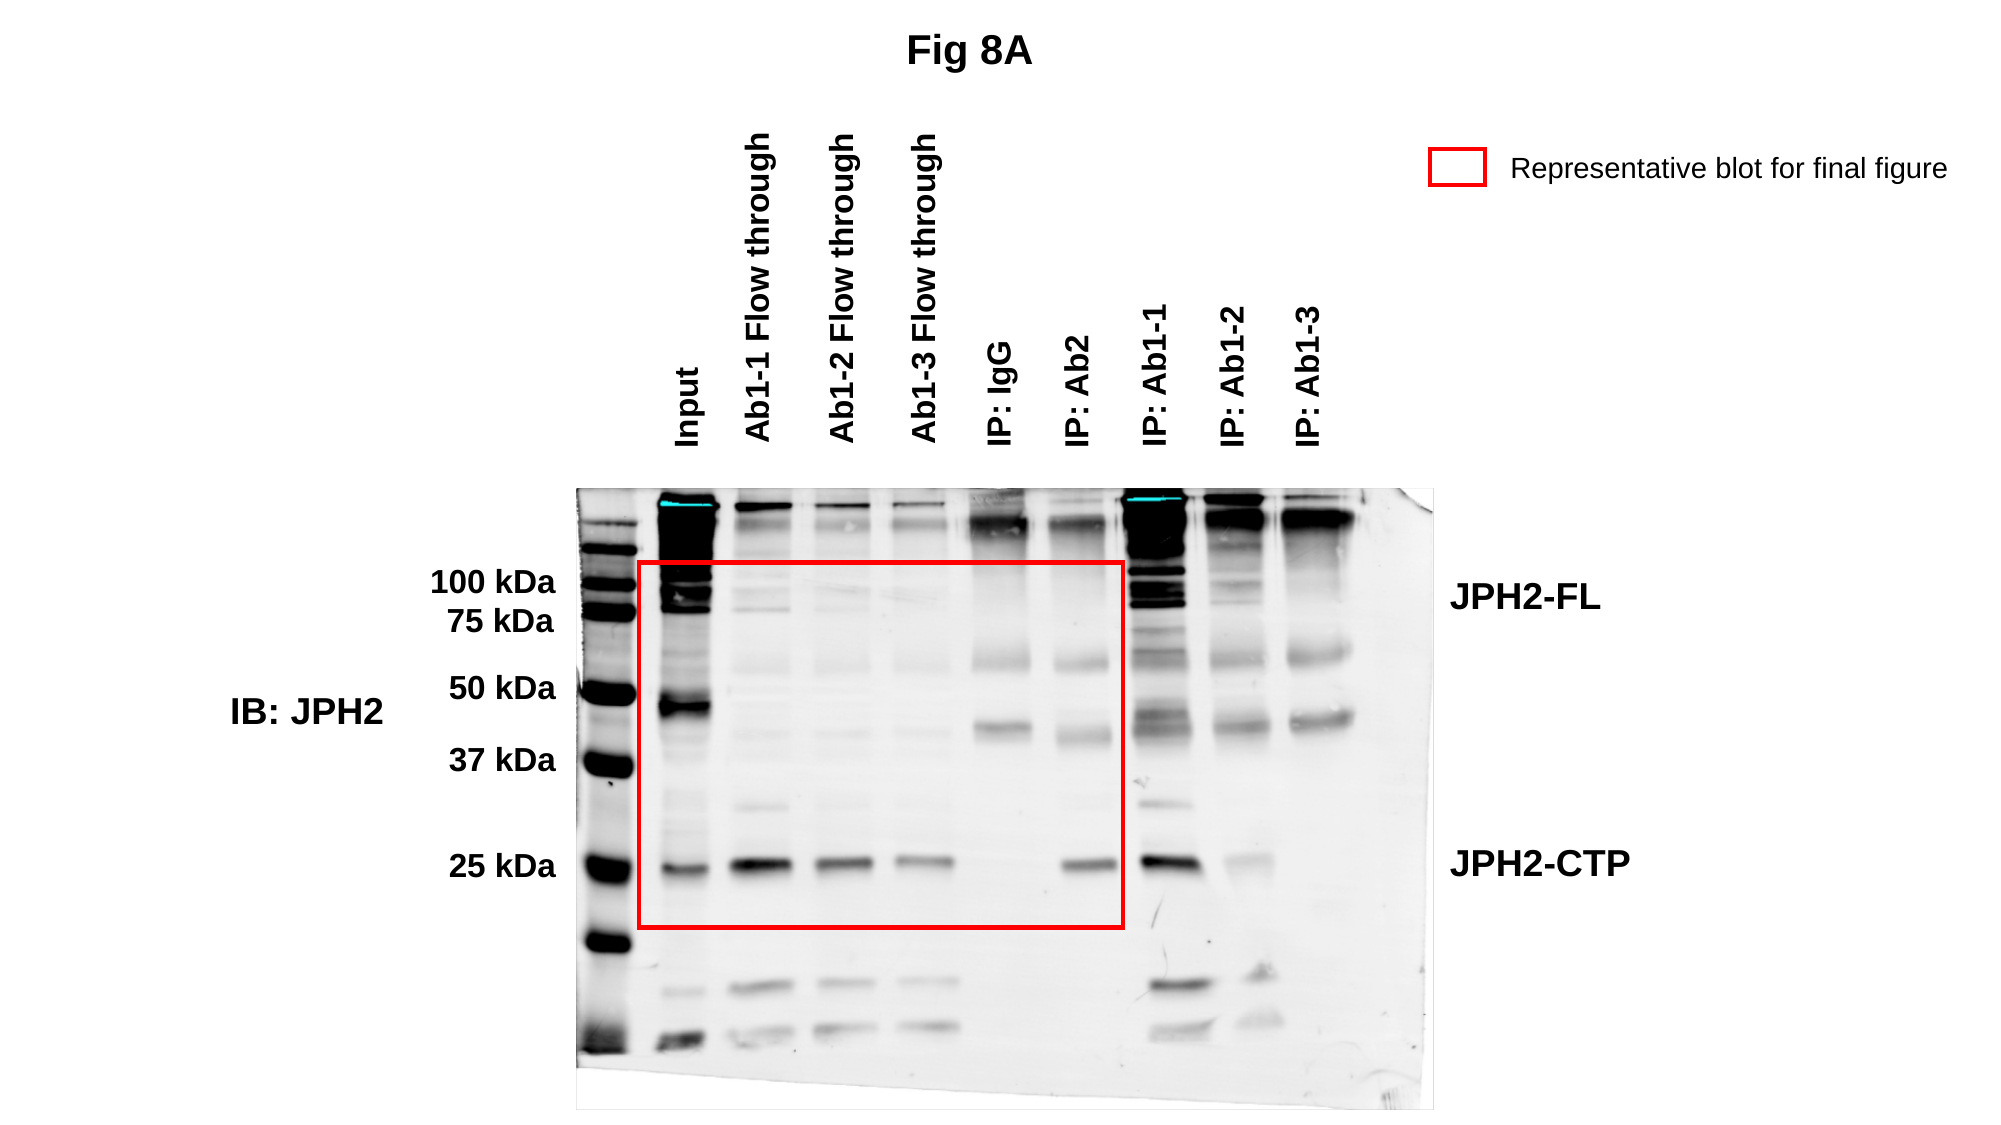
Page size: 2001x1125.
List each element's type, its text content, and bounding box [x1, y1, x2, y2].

text_box Ab1-1 Flow through [728, 117, 783, 459]
text_box 25 kDa [433, 836, 571, 892]
text_box JPH2-FL [1441, 564, 1617, 625]
text_box Representative blot for final figure [1495, 141, 1964, 192]
picture [573, 487, 1441, 1111]
text_box 37 kDa [433, 730, 571, 786]
text_box JPH2-CTP [1441, 831, 1646, 892]
text_box IB: JPH2 [215, 679, 400, 740]
text_box Fig 8A [234, 15, 1706, 81]
text_box Ab1-3 Flow through [894, 118, 950, 460]
text_box [1429, 148, 1486, 186]
text_box IP: Ab1-2 [1202, 290, 1258, 464]
text_box Input [657, 352, 712, 464]
text_box IP: Ab2 [1047, 320, 1103, 463]
text_box IP: Ab1-1 [1125, 289, 1180, 462]
text_box 50 kDa [433, 658, 571, 714]
text_box 75 kDa [431, 592, 569, 647]
text_box IP: Ab1-3 [1278, 291, 1333, 464]
text_box Ab1-2 Flow through [812, 118, 868, 460]
text_box IP: IgG [969, 325, 1025, 462]
text_box 100 kDa [415, 552, 571, 608]
